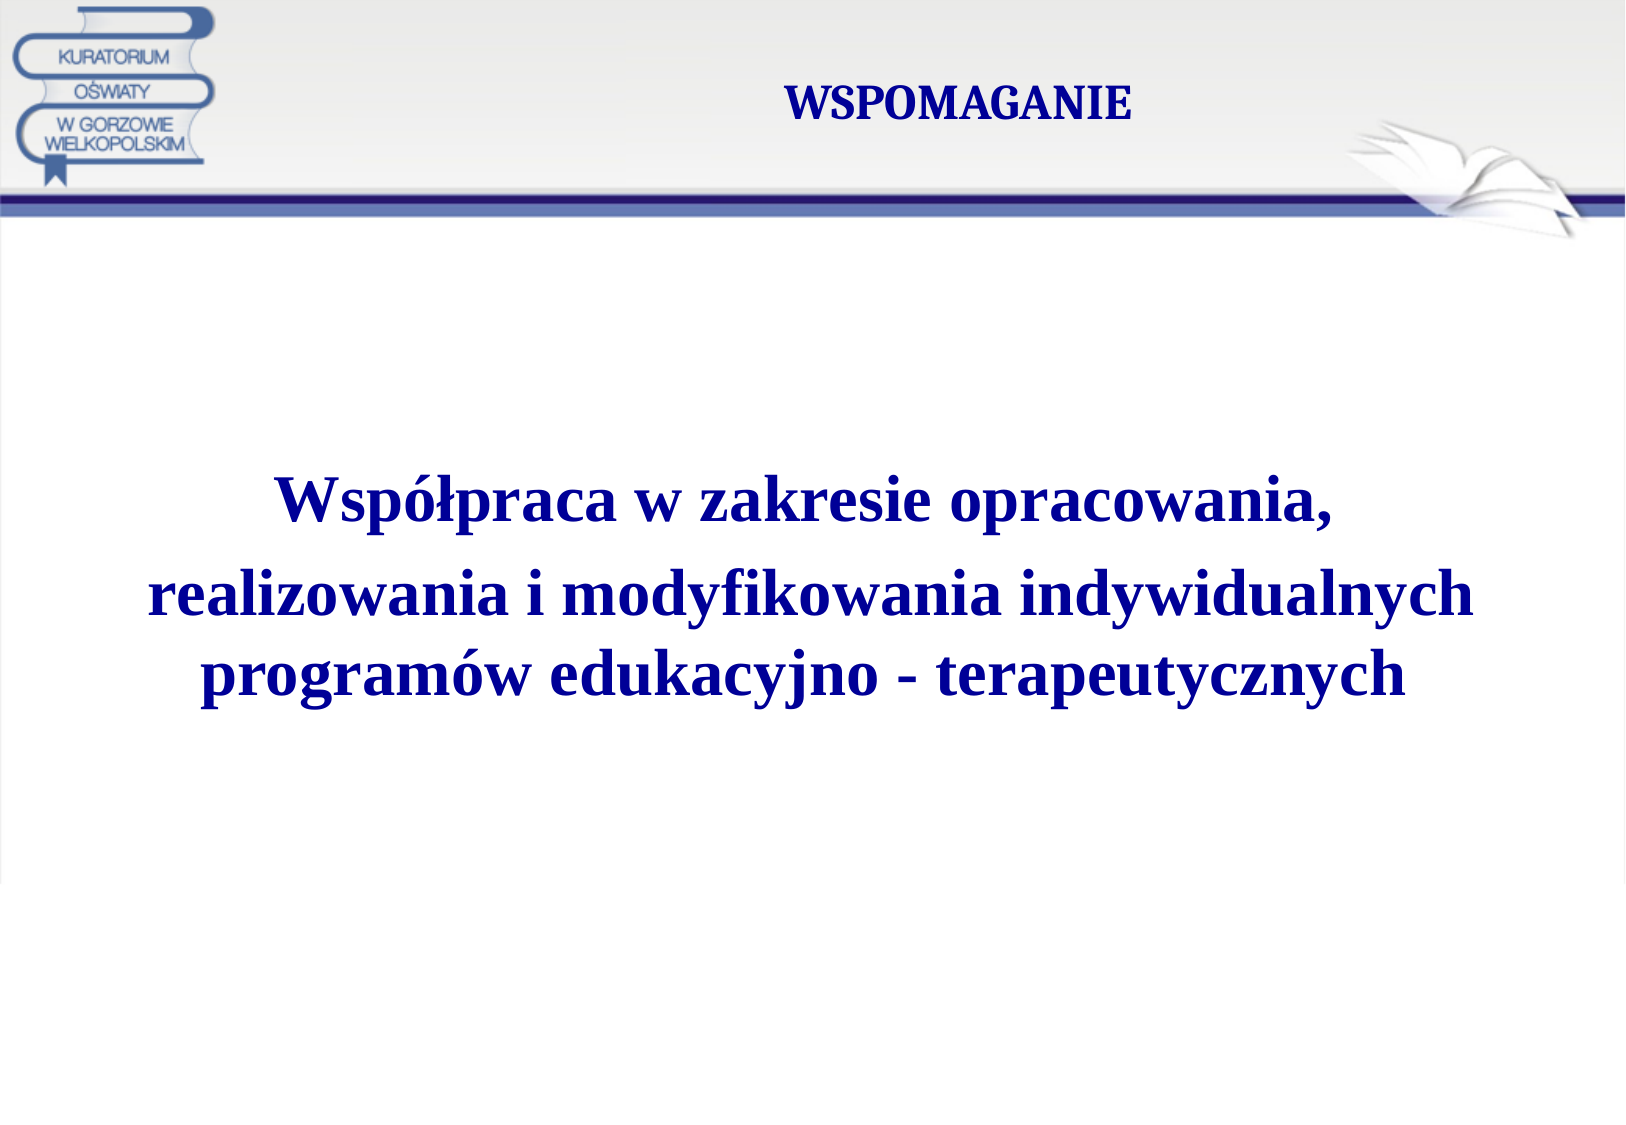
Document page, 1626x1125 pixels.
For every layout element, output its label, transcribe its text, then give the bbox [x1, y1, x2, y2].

picture [0, 0, 1626, 1125]
list Współpraca w zakresie opracowania, realizowania i modyfikowania indywidualnych programów edukacyjno - terapeutycznych [25, 234, 1600, 938]
title WSPOMAGANIE [317, 23, 1600, 176]
